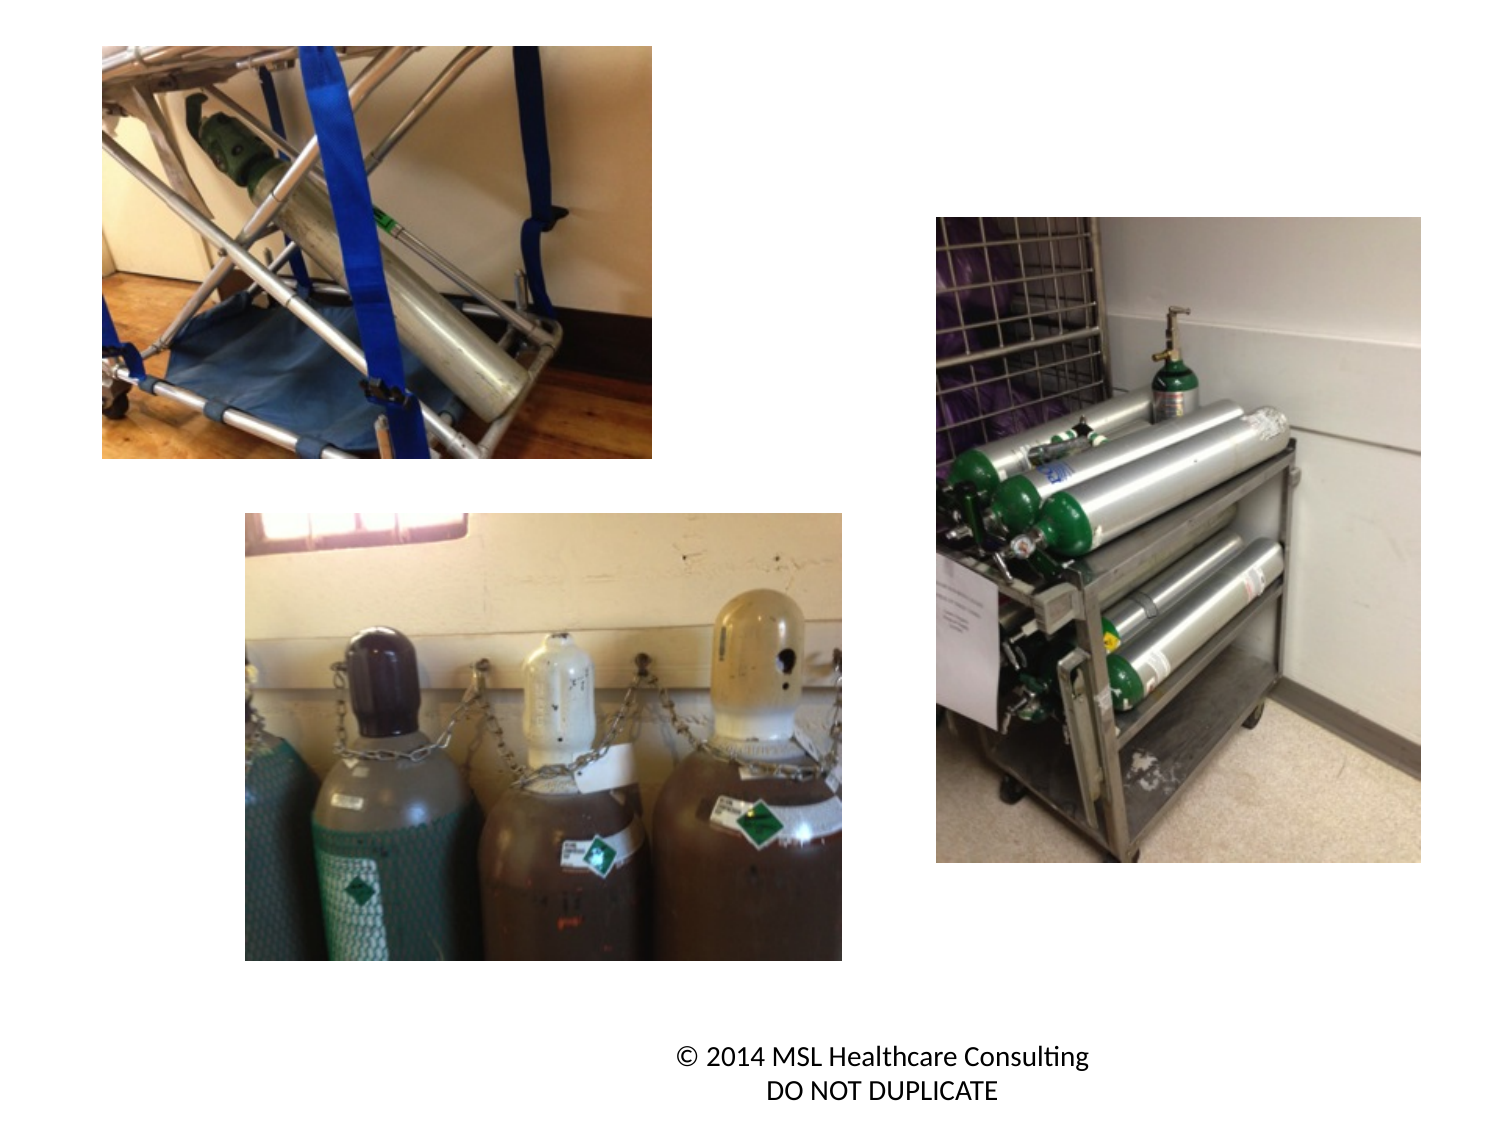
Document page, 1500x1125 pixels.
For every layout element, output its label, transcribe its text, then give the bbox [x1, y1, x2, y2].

picture [935, 216, 1421, 863]
text_box © 2014 MSL Healthcare Consulting DO NOT DUPLICATE [660, 1029, 1105, 1115]
picture [102, 46, 653, 460]
picture [245, 513, 843, 961]
